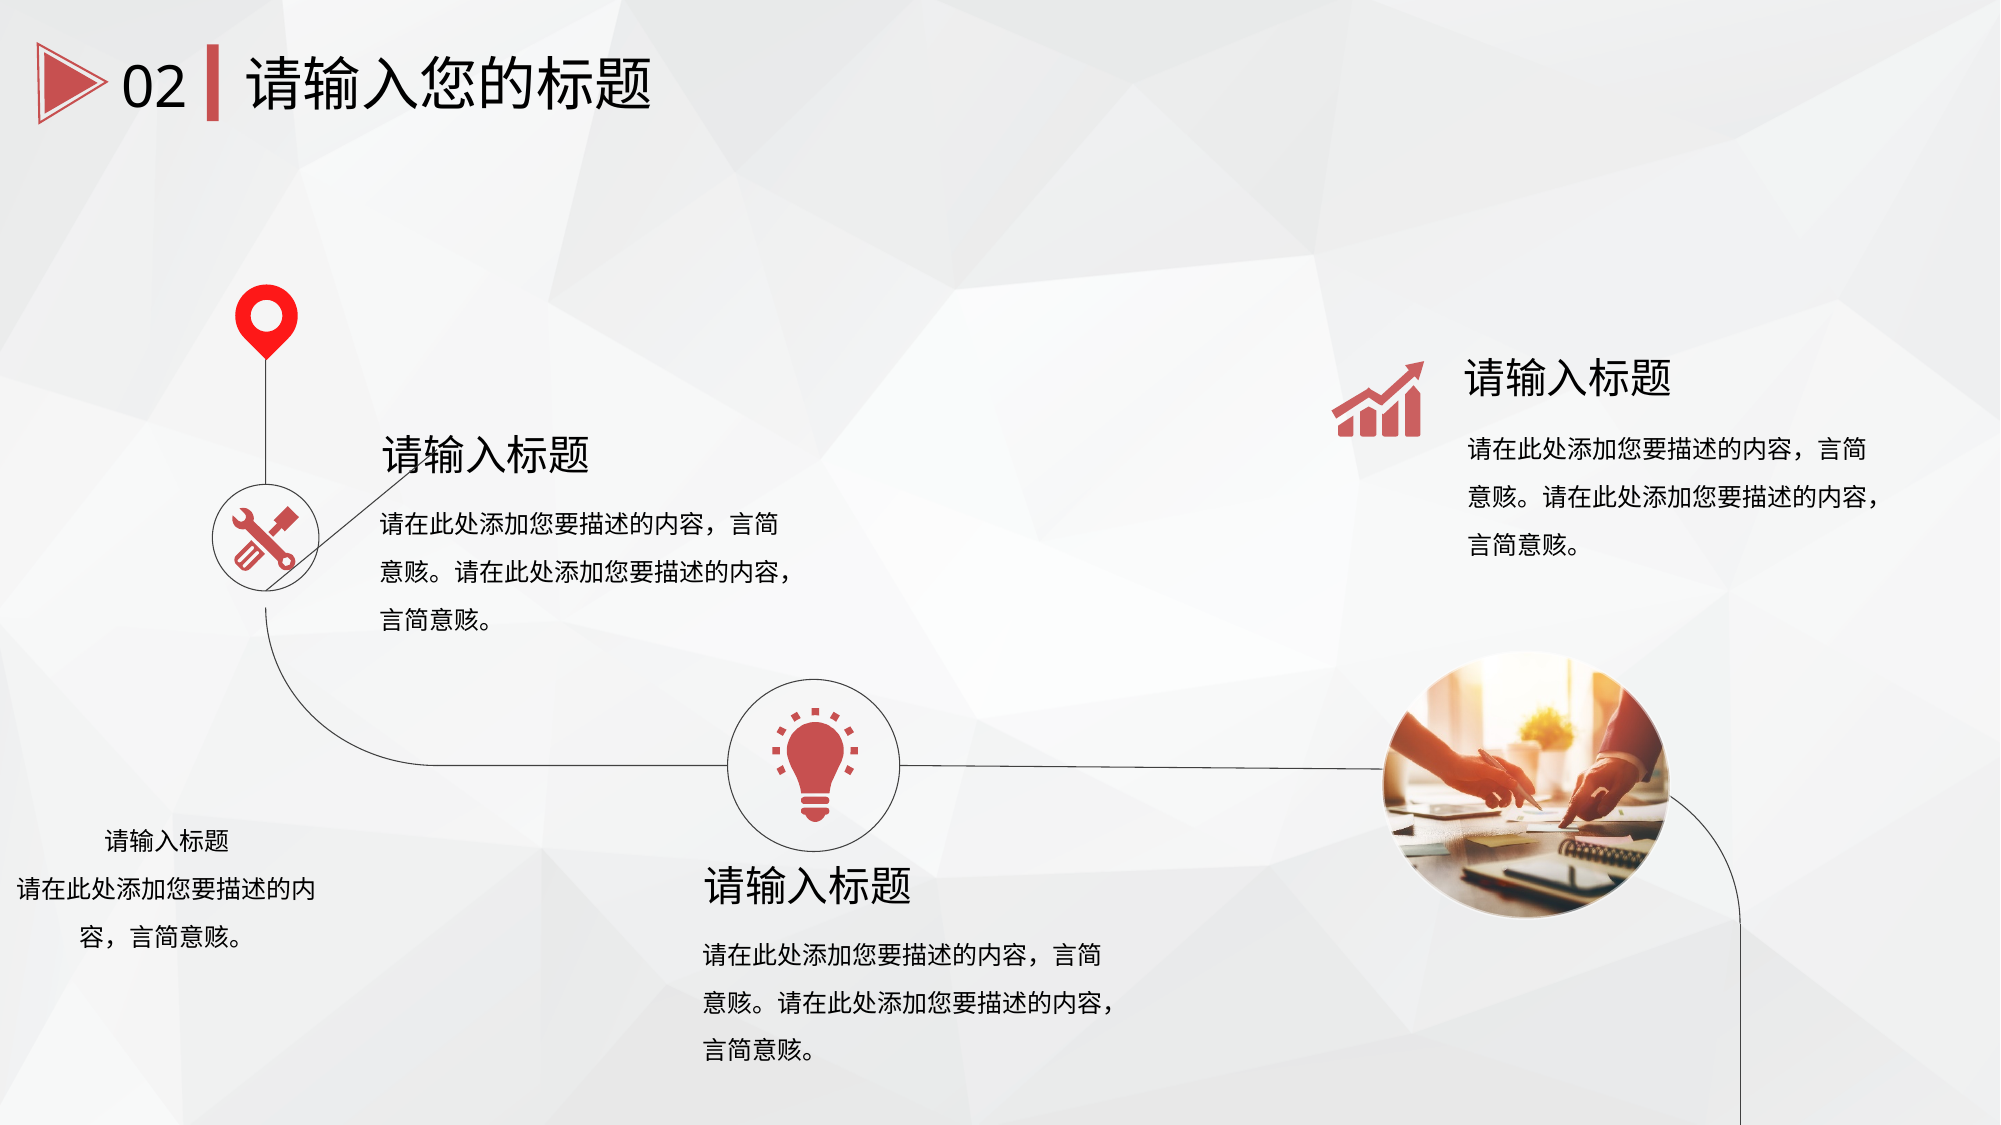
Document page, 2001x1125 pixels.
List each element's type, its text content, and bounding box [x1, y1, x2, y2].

text_box [1338, 415, 1354, 437]
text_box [899, 765, 1382, 770]
text_box 请输入您的标题 [229, 39, 1073, 125]
text_box 请输入标题 [366, 423, 934, 486]
text_box [234, 283, 299, 362]
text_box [727, 679, 900, 852]
text_box 02 [106, 41, 219, 127]
text_box [1382, 400, 1399, 437]
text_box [28, 42, 108, 120]
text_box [265, 449, 609, 766]
text_box 请在此处添加您要描述的内容，言简意赅。请在此处添加您要描述的内容，言简意赅。 [609, 483, 819, 690]
text_box 请输入标题 [688, 854, 993, 913]
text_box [1397, 765, 1741, 1125]
text_box 请输入标题 请在此处添加您要描述的内容，言简意赅。 [0, 800, 341, 959]
text_box 请在此处添加您要描述的内容，言简意赅。请在此处添加您要描述的内容，言简意赅。 [1452, 408, 1888, 567]
text_box 请在此处添加您要描述的内容，言简意赅。请在此处添加您要描述的内容，言简意赅。 [688, 913, 1137, 1073]
picture [0, 0, 2000, 1125]
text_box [212, 484, 265, 591]
text_box [1360, 406, 1377, 437]
text_box [1331, 361, 1425, 419]
text_box [1405, 385, 1421, 437]
text_box 请输入标题 [1448, 346, 2000, 410]
